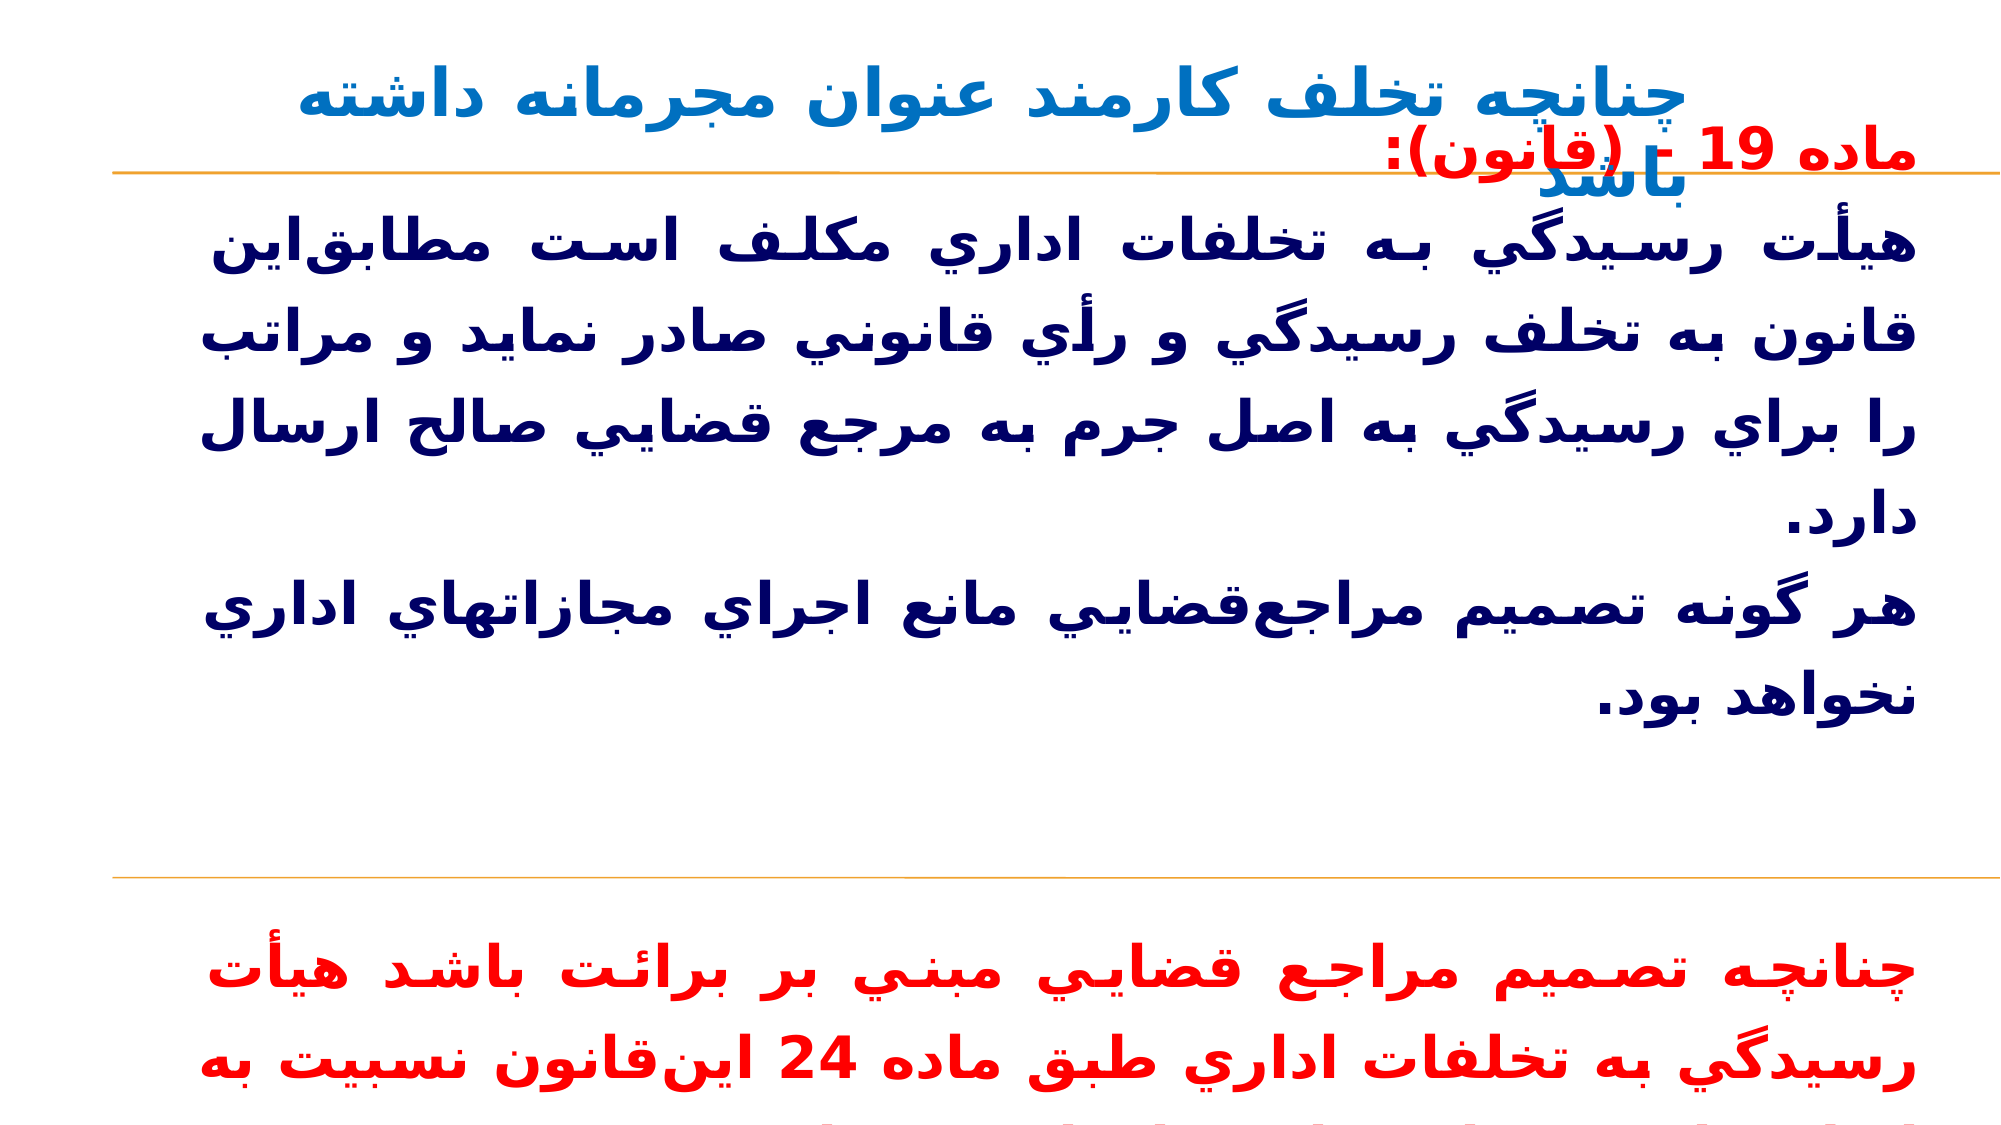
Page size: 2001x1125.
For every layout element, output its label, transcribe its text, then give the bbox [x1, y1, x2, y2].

text_box ‌ماده 19 – (قانون): هيأت رسيدگي به تخلفات اداري مكلف است مطابق‌اين قانون به تخلف رسيدگي و رأي قانوني صادر نمايد و مراتب را براي رسيدگي به اصل جرم به مرجع قضايي صالح ارسال دارد. هر گونه تصميم مراجع‌قضايي مانع اجراي مجازاتهاي اداري نخواهد بود. چنانچه تصميم مراجع قضايي مبني بر برائت باشد هيأت رسيدگي به تخلفات اداري طبق ماده 24 اين‌قانون نسبیت به اصلاح یا تغییر رای صادره اقدام مي‌نمايد. [181, 275, 1935, 1087]
text_box چنانچه تخلف کارمند عنوان مجرمانه داشته باشد [269, 32, 1715, 227]
